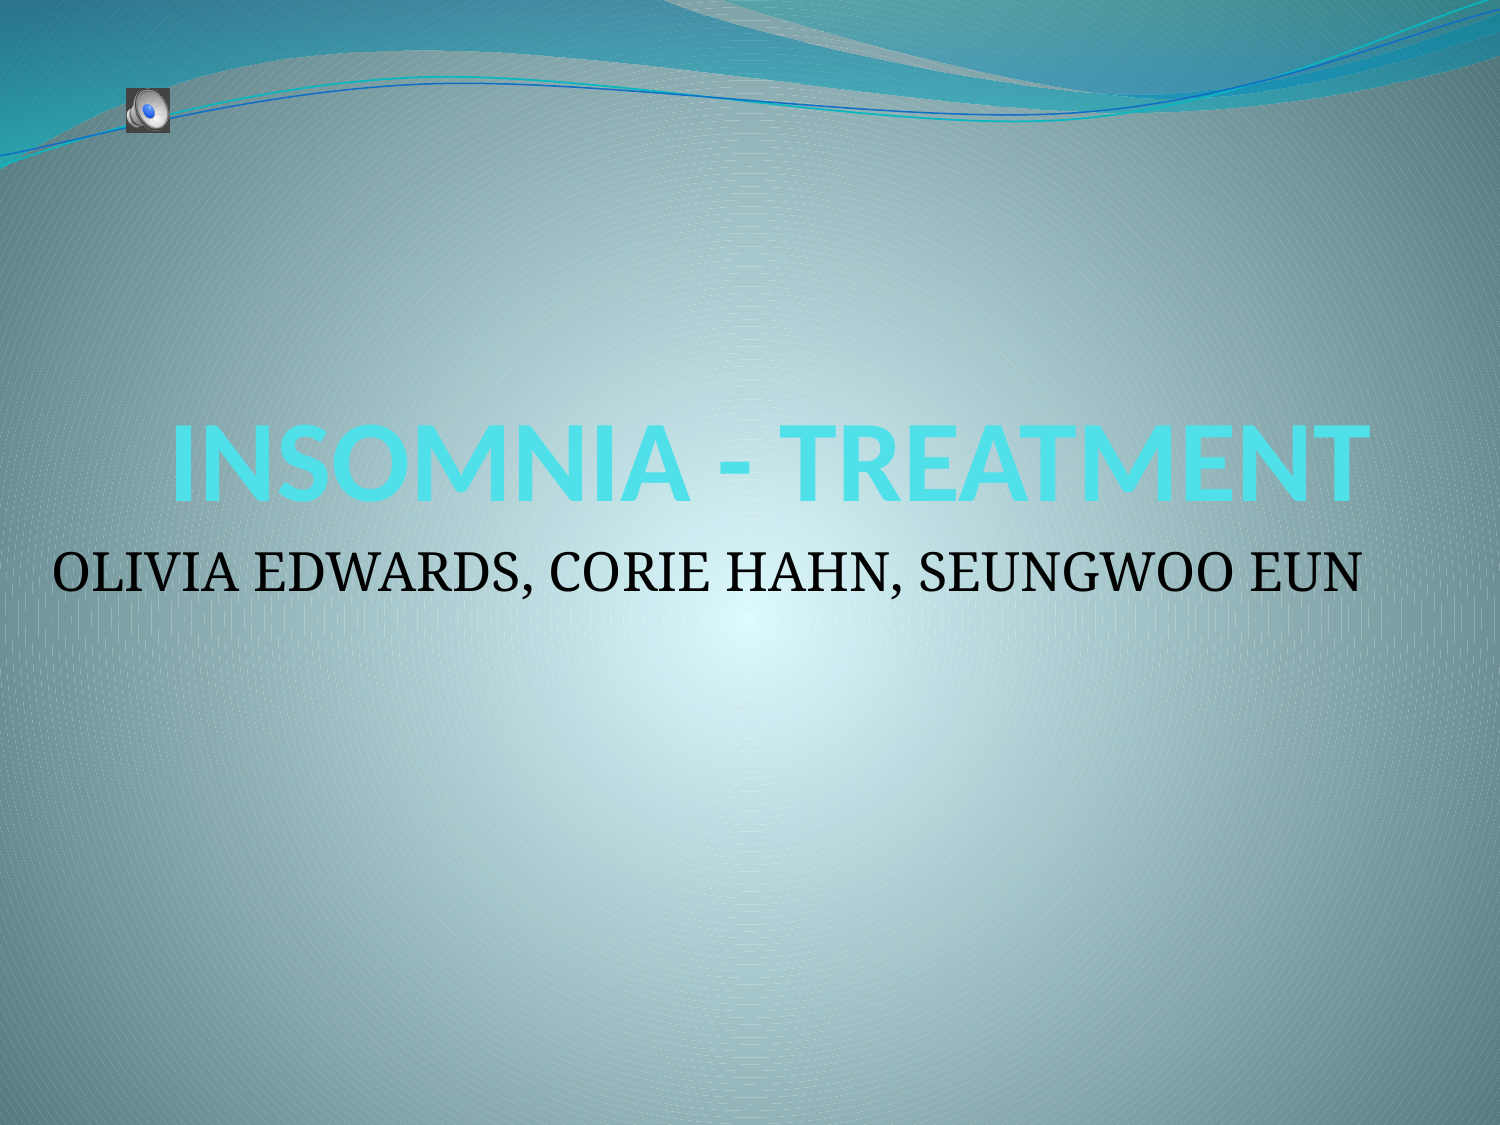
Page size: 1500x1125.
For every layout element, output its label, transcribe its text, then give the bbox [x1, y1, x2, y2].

subtitle OLIVIA EDWARDS, CORIE HAHN, SEUNGWOO EUN [37, 529, 1376, 818]
picture [124, 87, 172, 135]
title INSOMNIA - TREATMENT [87, 224, 1376, 525]
